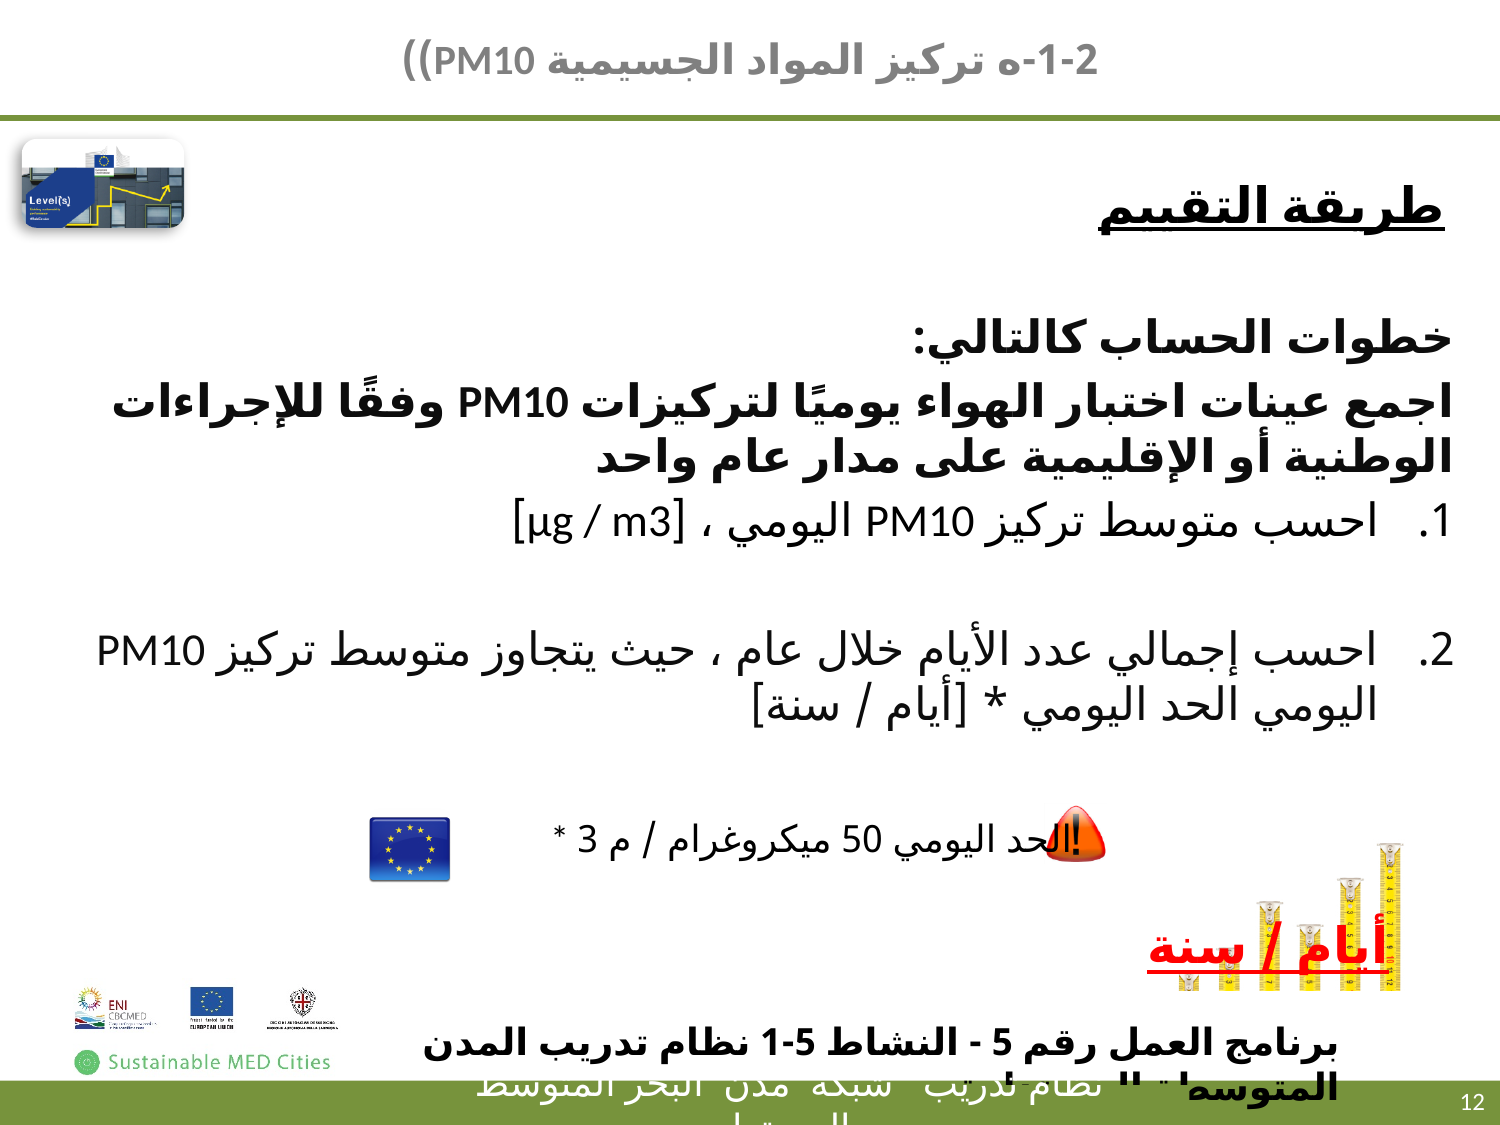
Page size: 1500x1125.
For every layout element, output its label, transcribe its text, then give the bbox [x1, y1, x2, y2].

picture [369, 807, 451, 890]
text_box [330, 990, 1493, 1123]
text_box خطوات الحساب كالتالي: اجمع عينات اختبار الهواء يوميًا لتركيزات PM10 وفقًا للإجراءات الوطنية أو الإقليمية على مدار عام واحد احسب متوسط تركيز PM10 اليومي ، [μg / m3] احسب إجمالي عدد الأيام خلال عام ، حيث يتجاوز متوسط تركيز PM10 اليومي الحد اليومي * [أيام / سنة] [30, 300, 1470, 575]
text_box * الحد اليومي 50 ميكروغرام / م 3 [535, 807, 1039, 868]
text_box طريقة التقييم [173, 166, 1461, 254]
title 1-2-ه تركيز المواد الجسيمية PM10)) [0, 0, 1500, 117]
picture [1126, 837, 1411, 990]
picture [1043, 802, 1107, 864]
picture [62, 978, 356, 1080]
picture [21, 138, 185, 228]
